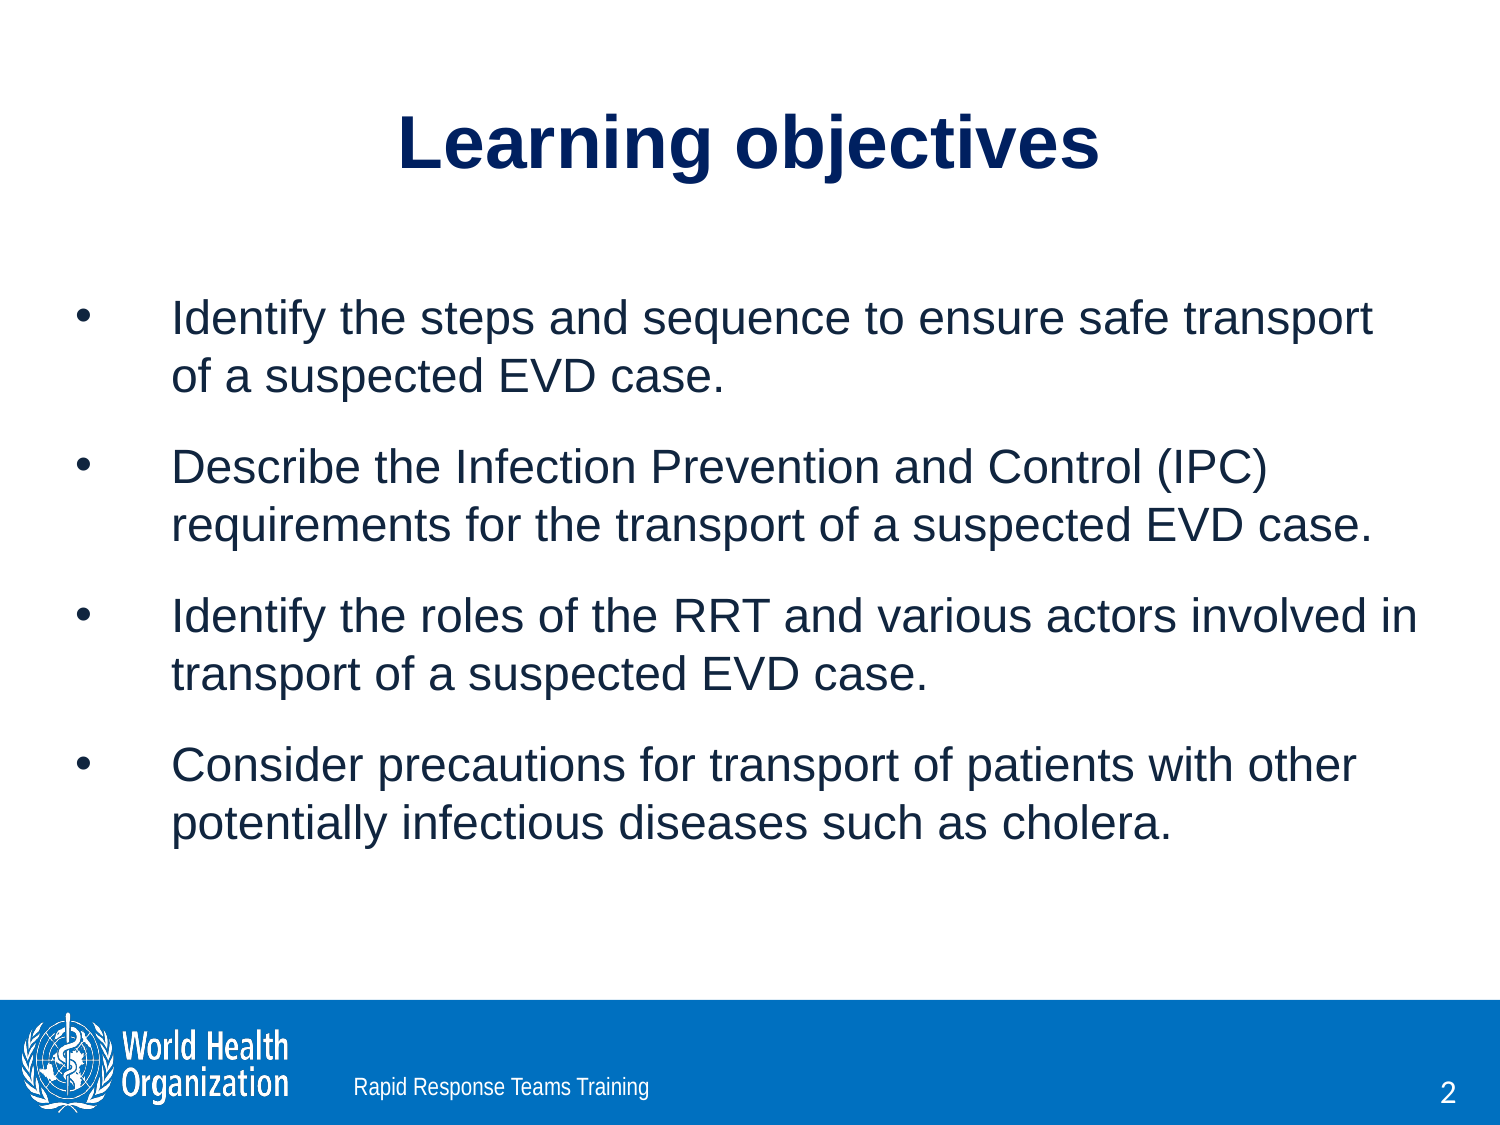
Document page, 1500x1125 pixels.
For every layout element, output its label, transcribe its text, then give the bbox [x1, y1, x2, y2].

title Learning objectives [75, 45, 1425, 233]
picture [21, 1012, 288, 1113]
list Identify the steps and sequence to ensure safe transport of a suspected EVD case. Describe the Infection Prevention and Control (IPC) requirements for the transport of a suspected EVD case. Identify the roles of the RRT and various actors involved in transport of a suspected EVD case. Consider precautions for transport of patients with other potentially infectious diseases such as cholera. [75, 286, 1425, 858]
